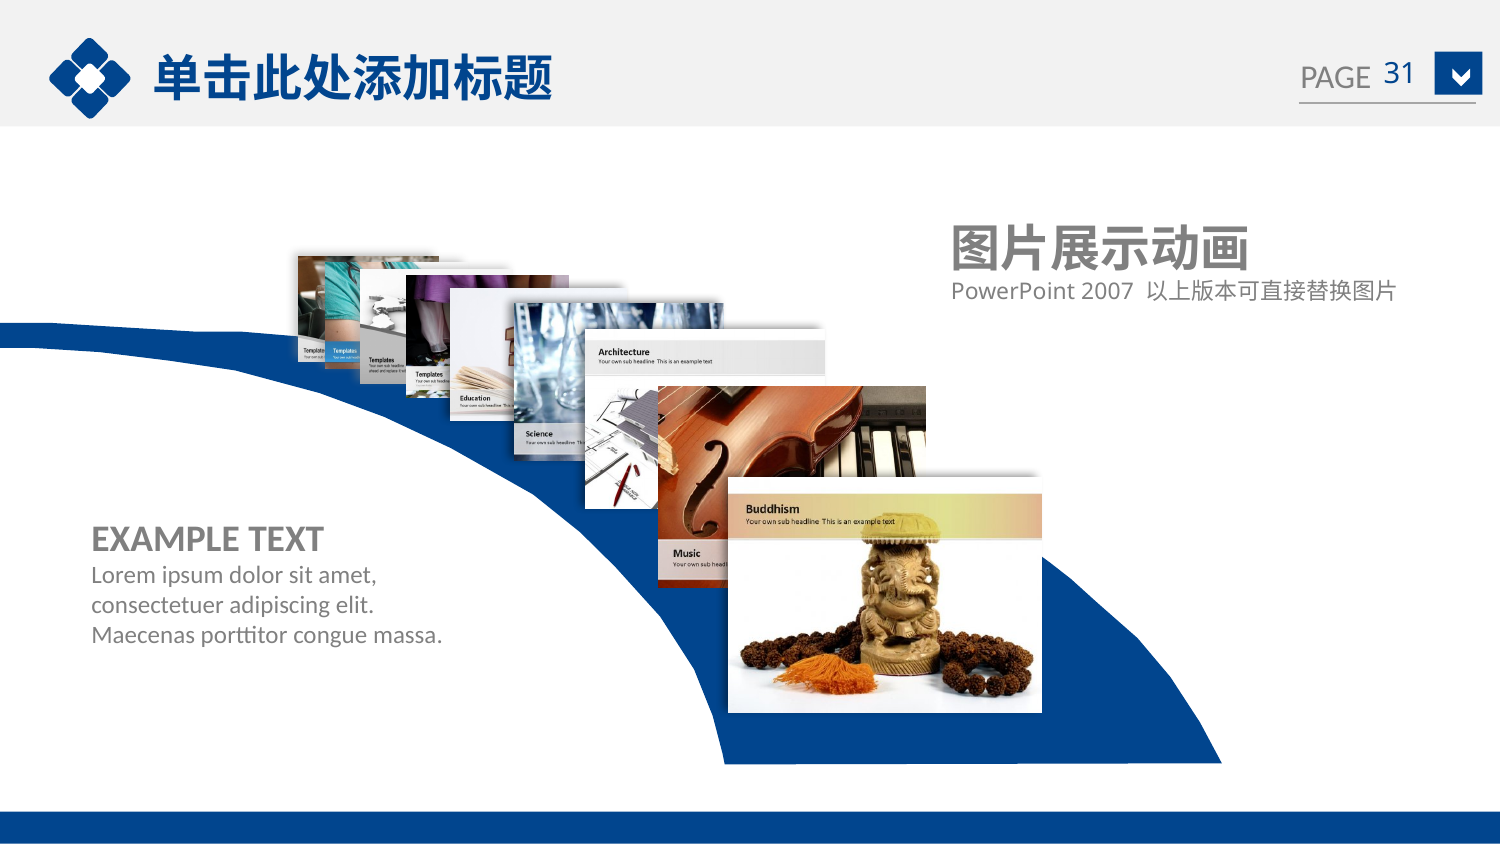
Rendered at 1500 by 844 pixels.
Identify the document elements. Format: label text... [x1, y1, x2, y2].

picture [298, 256, 1043, 713]
text_box 单击此处添加标题 [137, 38, 568, 114]
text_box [52, 41, 127, 115]
slide_number 31 [1364, 51, 1437, 97]
text_box EXAMPLE TEXT Lorem ipsum dolor sit amet, consectetuer adipiscing elit. Maecenas porttitor congue massa. [80, 508, 488, 655]
text_box [0, 320, 1224, 767]
text_box 图片展示动画 PowerPoint 2007 以上版本可直接替换图片 [936, 209, 1446, 312]
